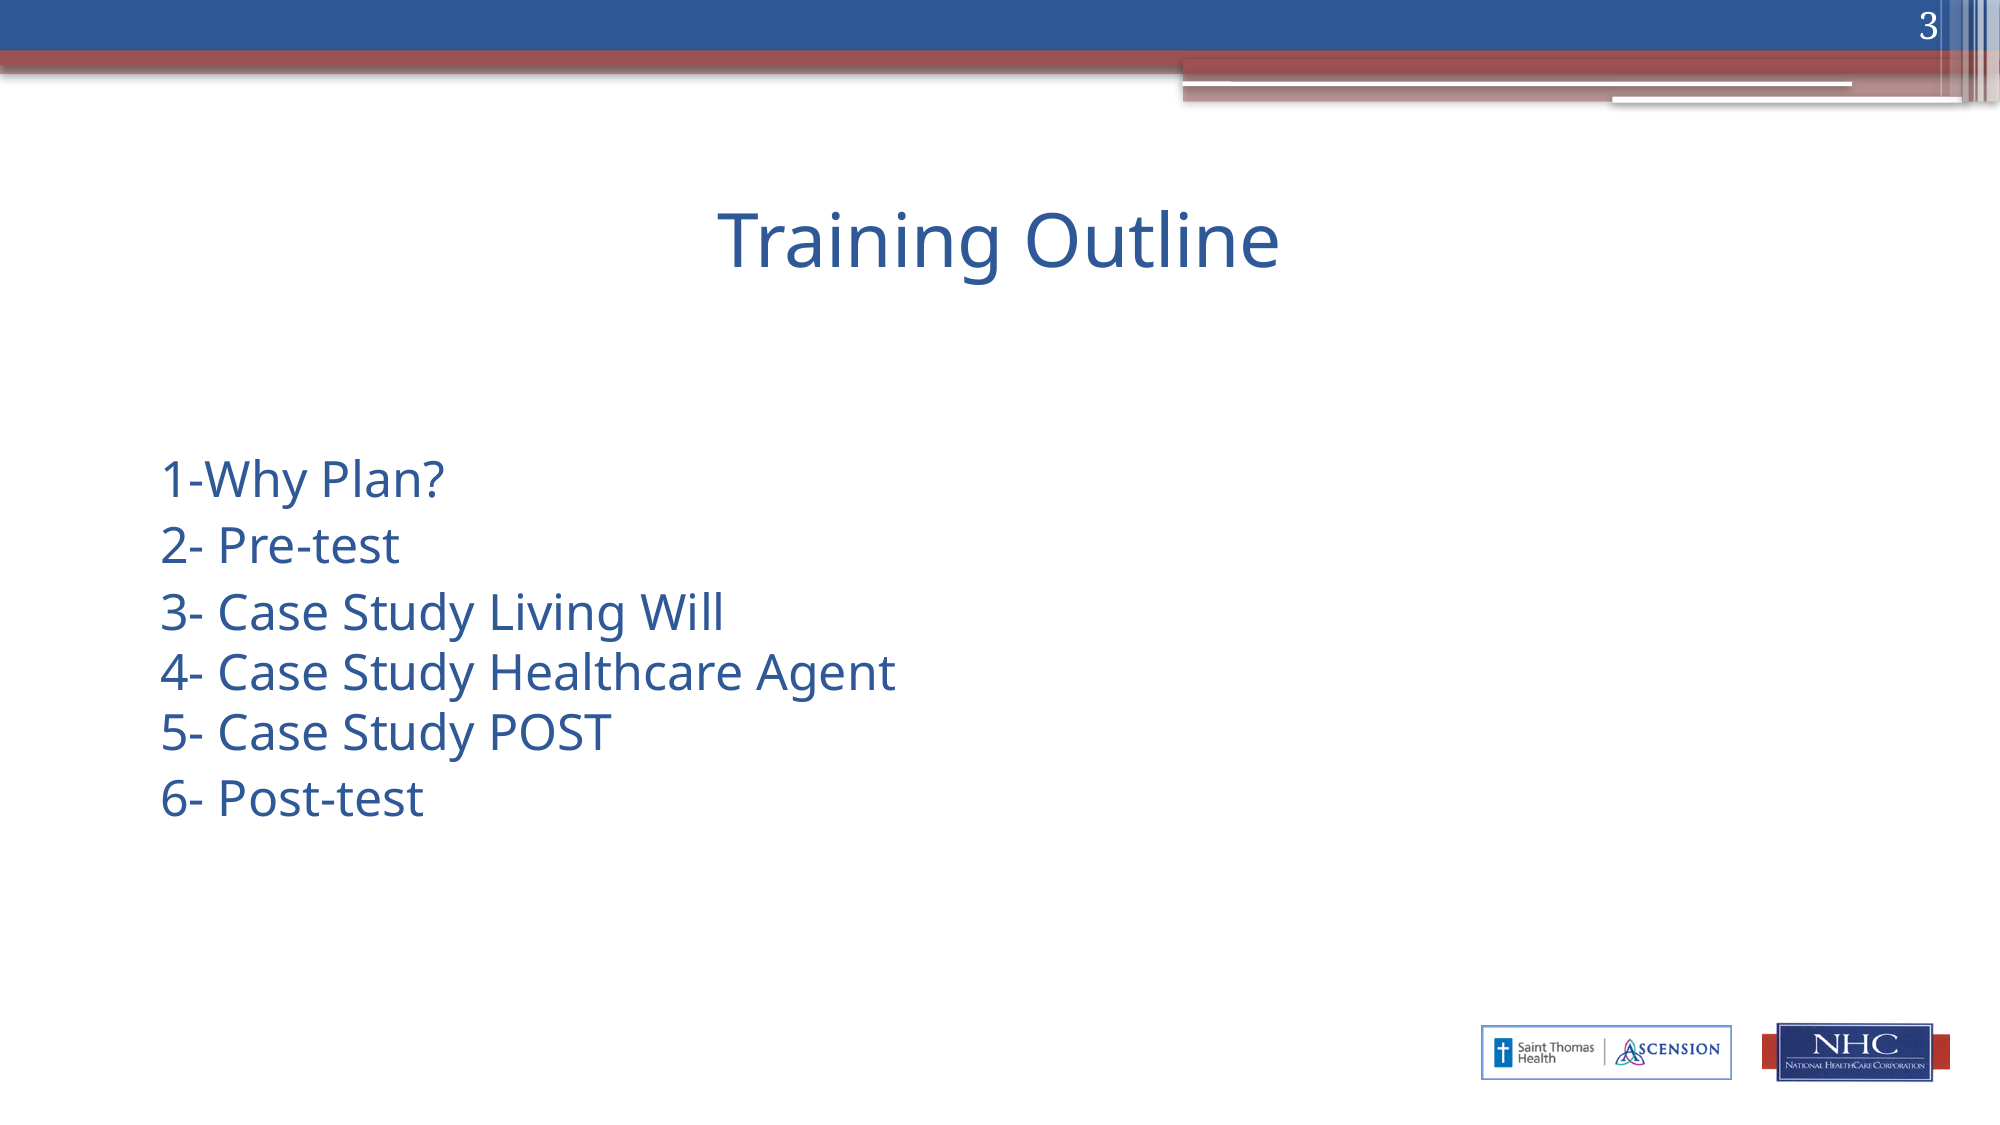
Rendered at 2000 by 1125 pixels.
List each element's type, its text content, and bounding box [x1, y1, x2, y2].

picture [1761, 1012, 1950, 1089]
list 1-Why Plan? 2- Pre-test 3- Case Study Living Will 4- Case Study Healthcare Agent 5- Case Study POST 6- Post-test [99, 368, 1900, 1079]
title Training Outline [99, 112, 1900, 363]
slide_number 3 [1787, 0, 1955, 61]
picture [1481, 1025, 1732, 1081]
